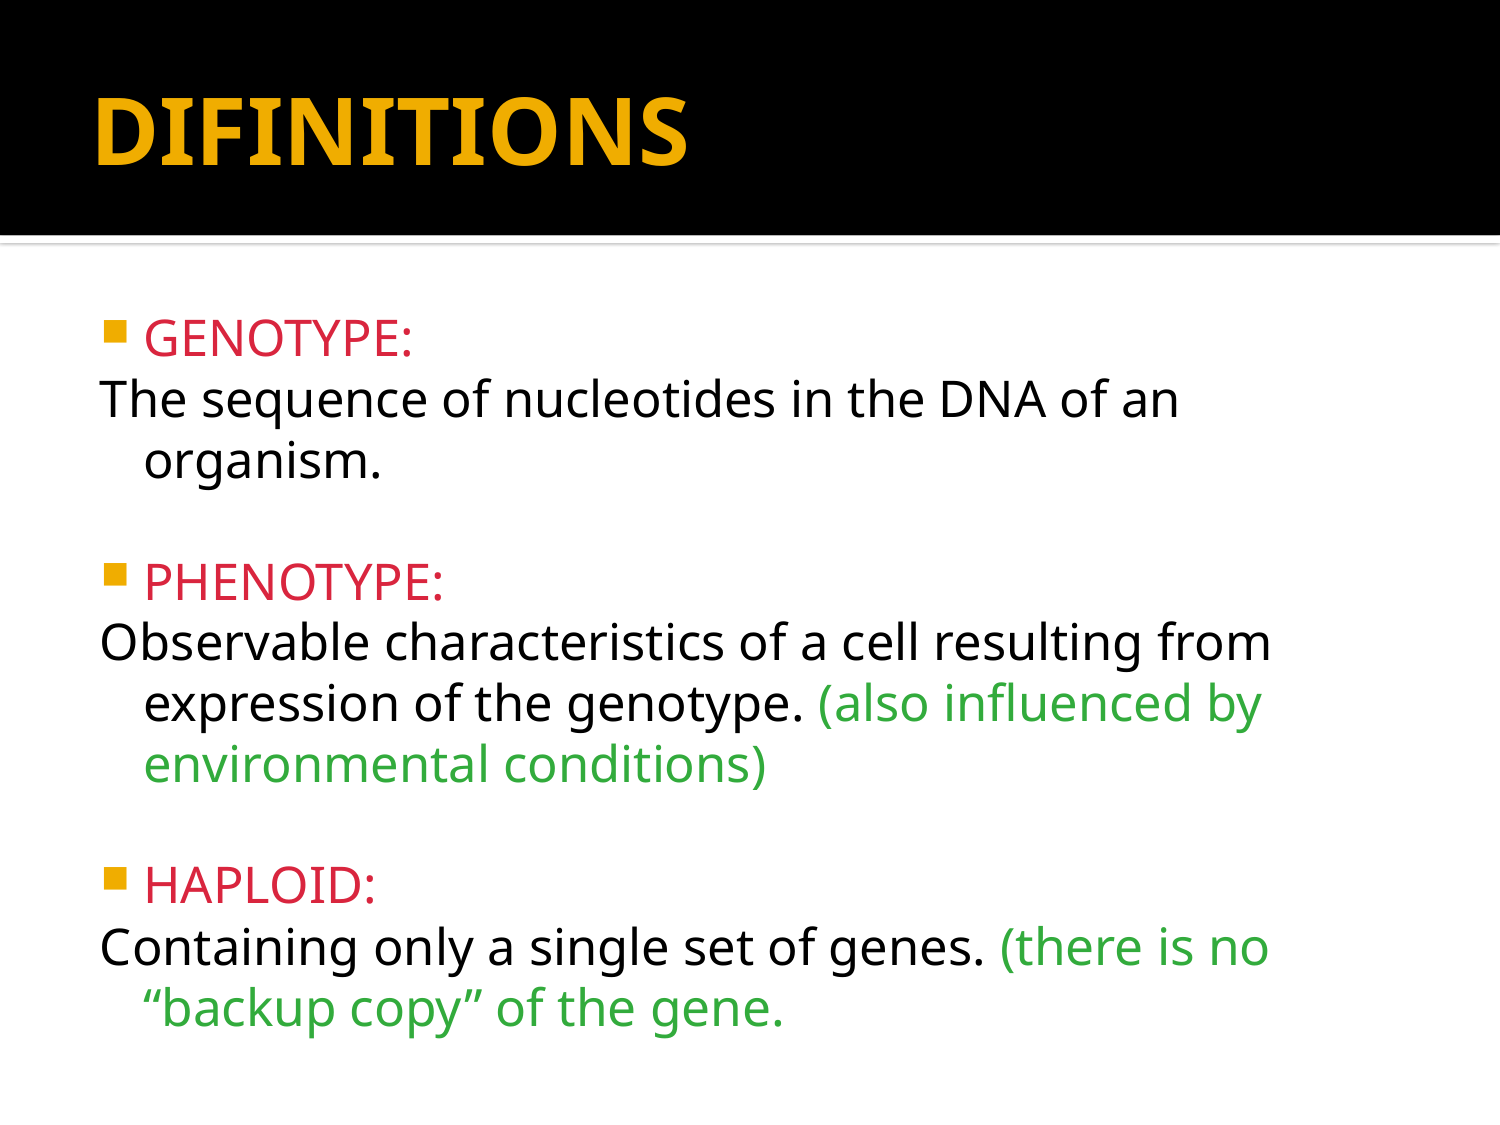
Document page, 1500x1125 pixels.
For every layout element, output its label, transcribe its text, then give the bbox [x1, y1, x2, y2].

title DIFINITIONS [75, 25, 1425, 231]
list GENOTYPE: The sequence of nucleotides in the DNA of an organism. PHENOTYPE: Observable characteristics of a cell resulting from expression of the genotype. (also influenced by environmental conditions) HAPLOID: Containing only a single set of genes. (there is no “backup copy” of the gene. [75, 291, 1425, 1050]
